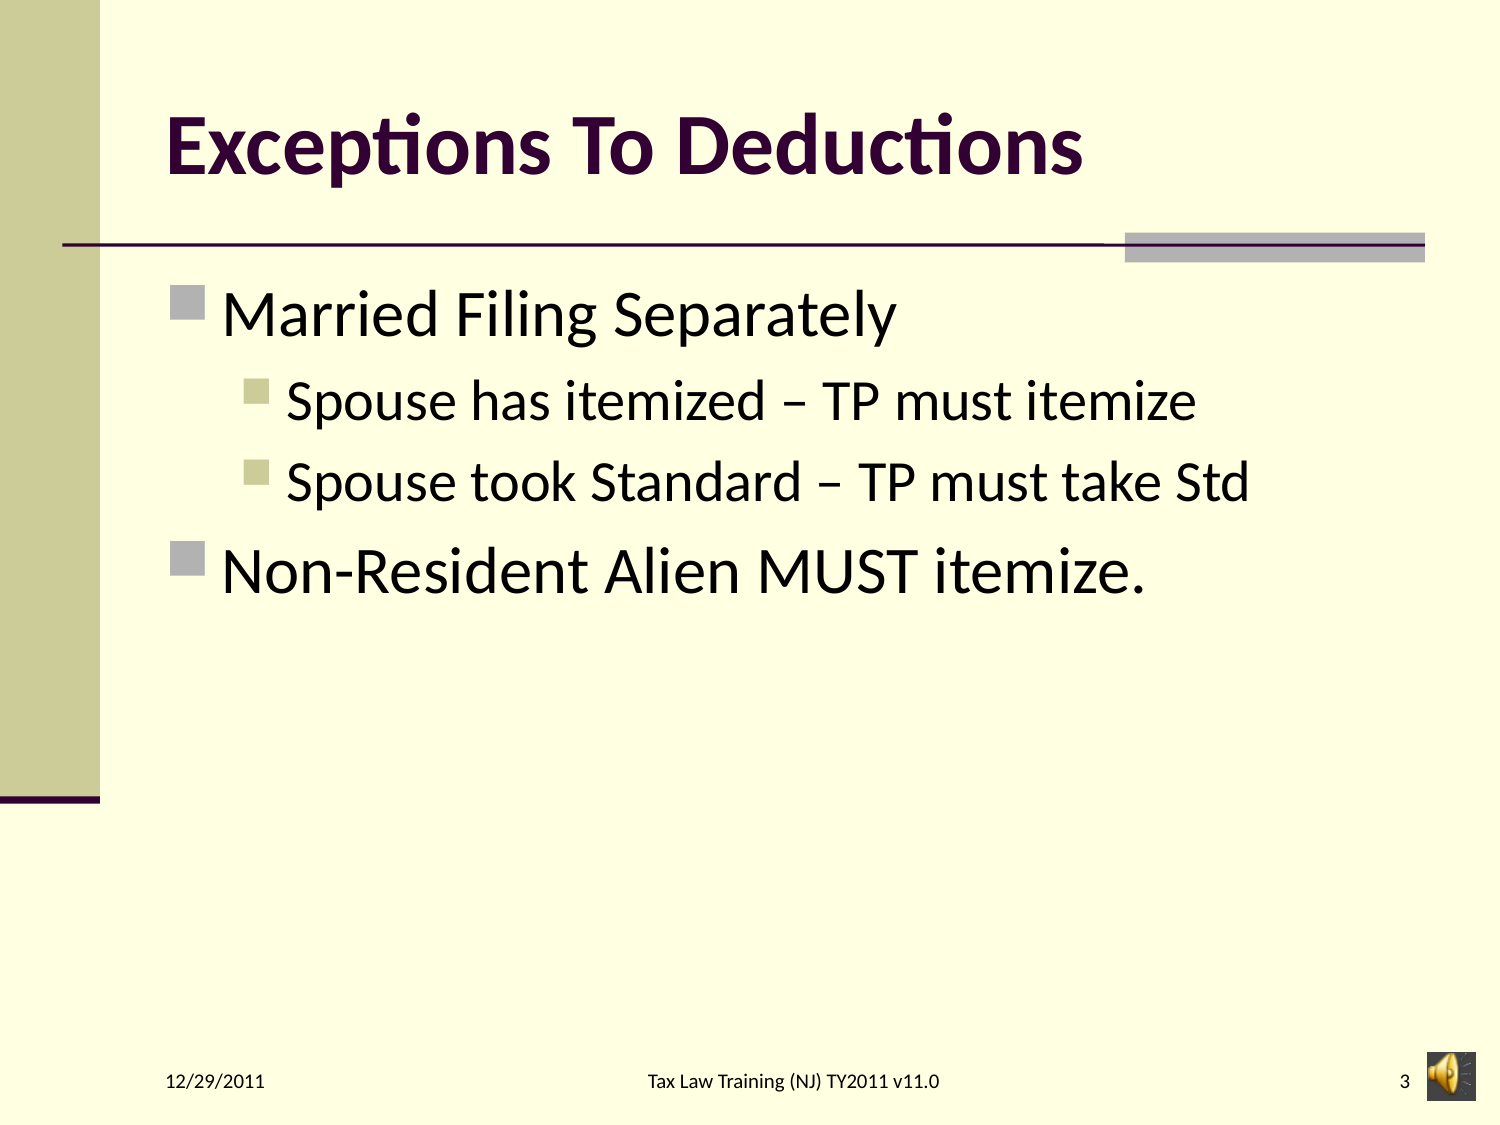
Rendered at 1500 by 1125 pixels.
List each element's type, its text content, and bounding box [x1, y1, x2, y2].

slide_number 3 [1112, 1049, 1426, 1101]
footer Tax Law Training (NJ) TY2011 v11.0 [549, 1049, 1038, 1101]
list Married Filing Separately Spouse has itemized – TP must itemize Spouse took Standard – TP must take Std Non-Resident Alien MUST itemize. [150, 262, 1425, 1038]
picture [1426, 1051, 1477, 1102]
title Exceptions To Deductions [150, 45, 1425, 234]
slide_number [149, 1050, 476, 1101]
